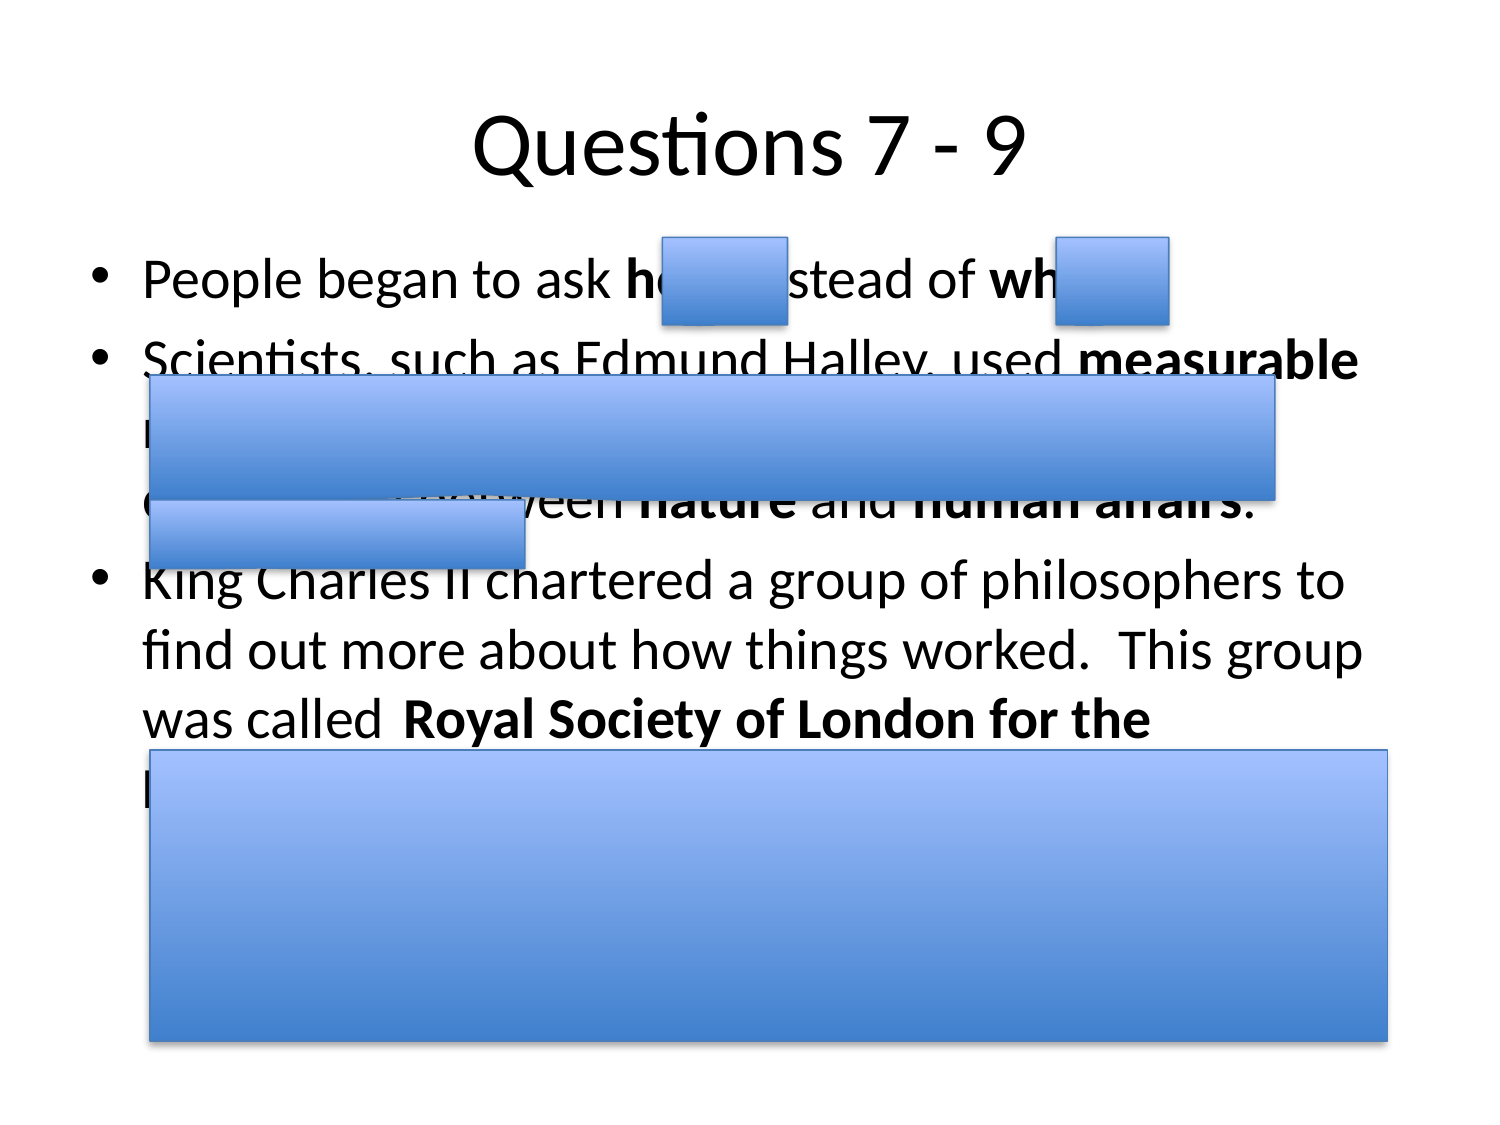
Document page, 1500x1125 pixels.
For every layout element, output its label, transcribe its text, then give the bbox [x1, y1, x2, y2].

list People began to ask how instead of why. Scientists, such as Edmund Halley, used measurable mathematical explanation that showed no connection between nature and human affairs. King Charles II chartered a group of philosophers to find out more about how things worked. This group was called Royal Society of London for the Promotion of Natural Knowledge. Responsible for the birth of Modern English Prose -- writing that is more concise,more exact, less ornate (flowery)– in other words, more scientific sounding [75, 232, 1425, 1075]
text_box [661, 236, 789, 327]
title Questions 7 - 9 [75, 45, 1425, 232]
text_box [1055, 236, 1170, 327]
text_box [149, 374, 1276, 501]
text_box [149, 499, 526, 570]
text_box [149, 749, 1388, 1042]
